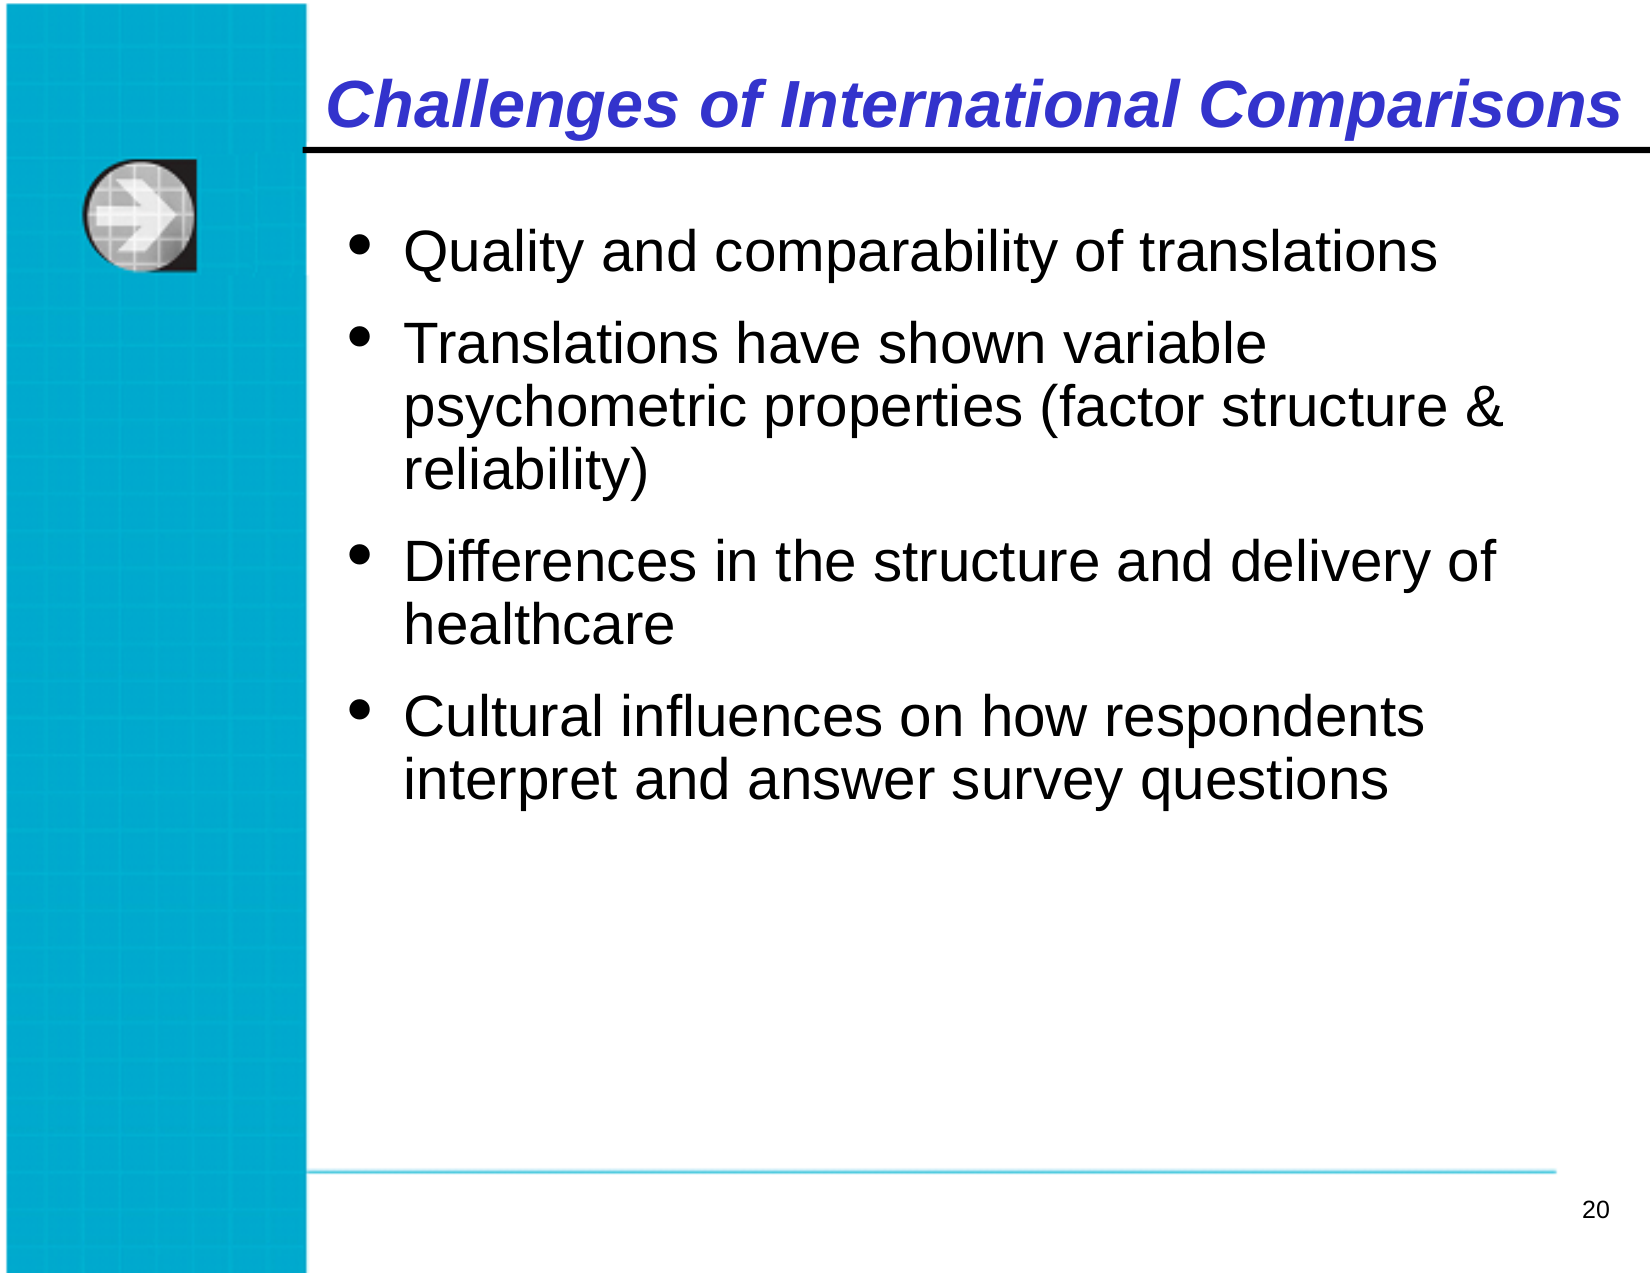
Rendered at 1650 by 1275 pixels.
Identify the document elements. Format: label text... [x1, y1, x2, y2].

picture [0, 2, 1623, 1273]
slide_number 20 [1537, 1186, 1626, 1275]
list Quality and comparability of translations Translations have shown variable psychometric properties (factor structure & reliability) Differences in the structure and delivery of healthcare Cultural influences on how respondents interpret and answer survey questions [329, 212, 1623, 1148]
title Challenges of International Comparisons [300, 26, 1650, 142]
